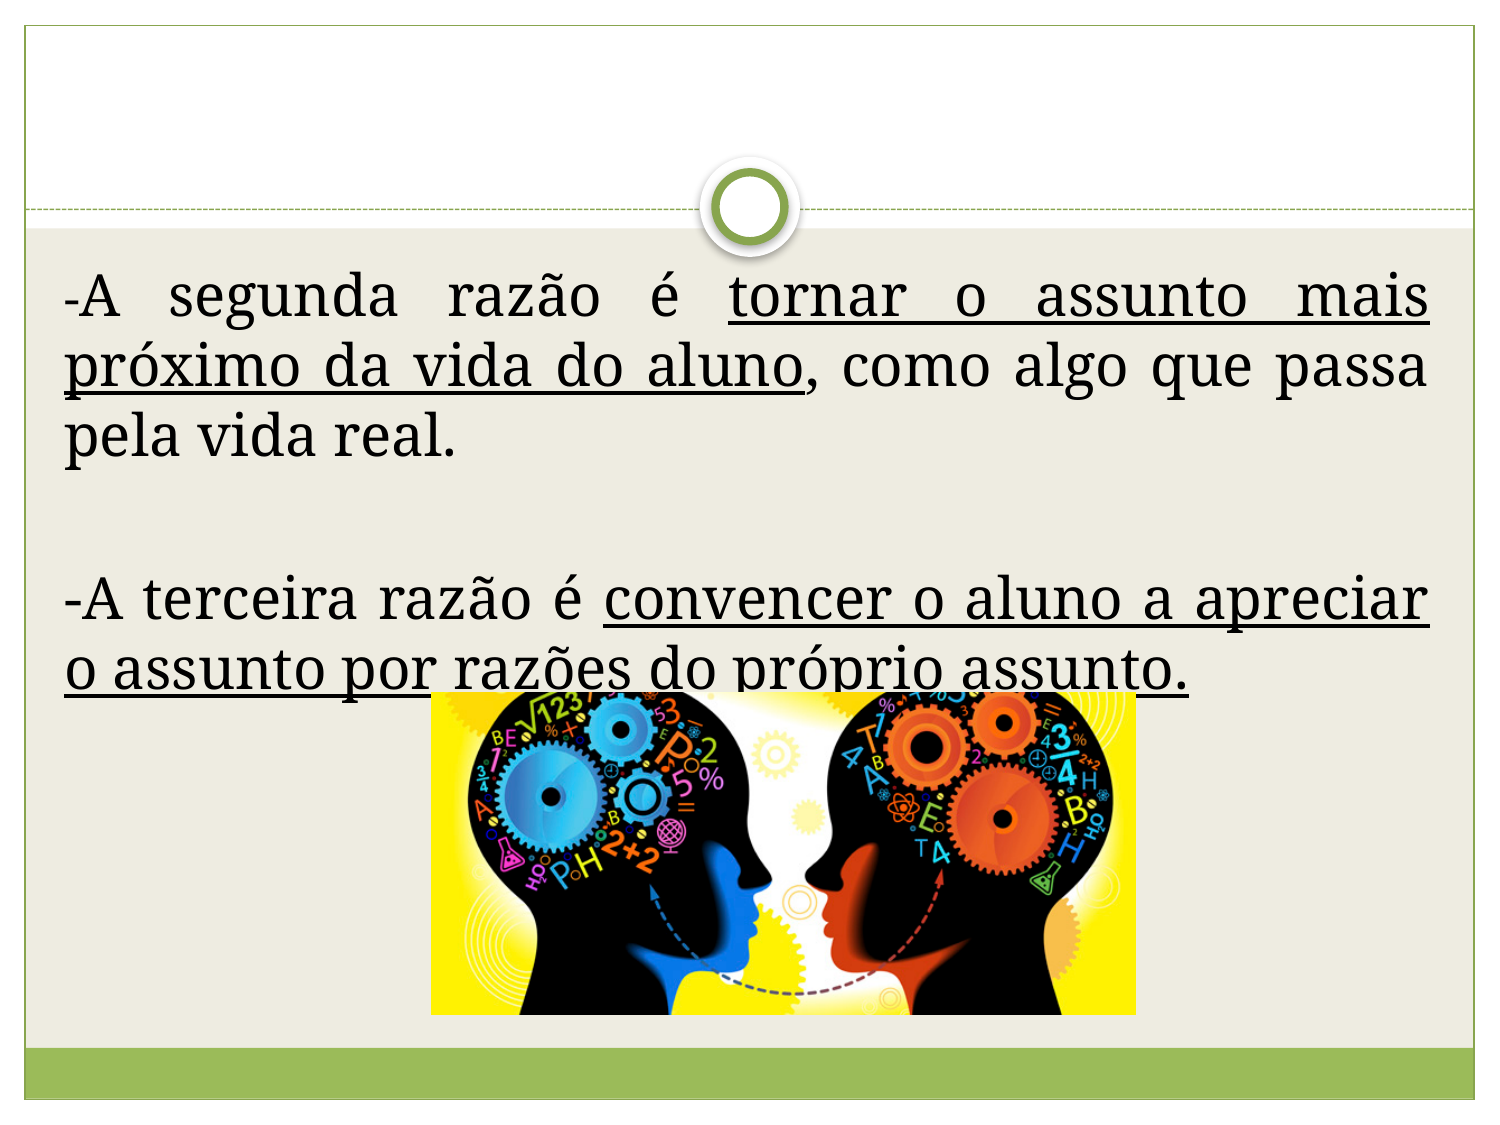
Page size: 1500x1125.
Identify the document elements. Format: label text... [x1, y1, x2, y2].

picture [430, 692, 1136, 1015]
list -A segunda razão é tornar o assunto mais próximo da vida do aluno, como algo que passa pela vida real. -A terceira razão é convencer o aluno a apreciar o assunto por razões do próprio assunto. [49, 250, 1445, 1035]
